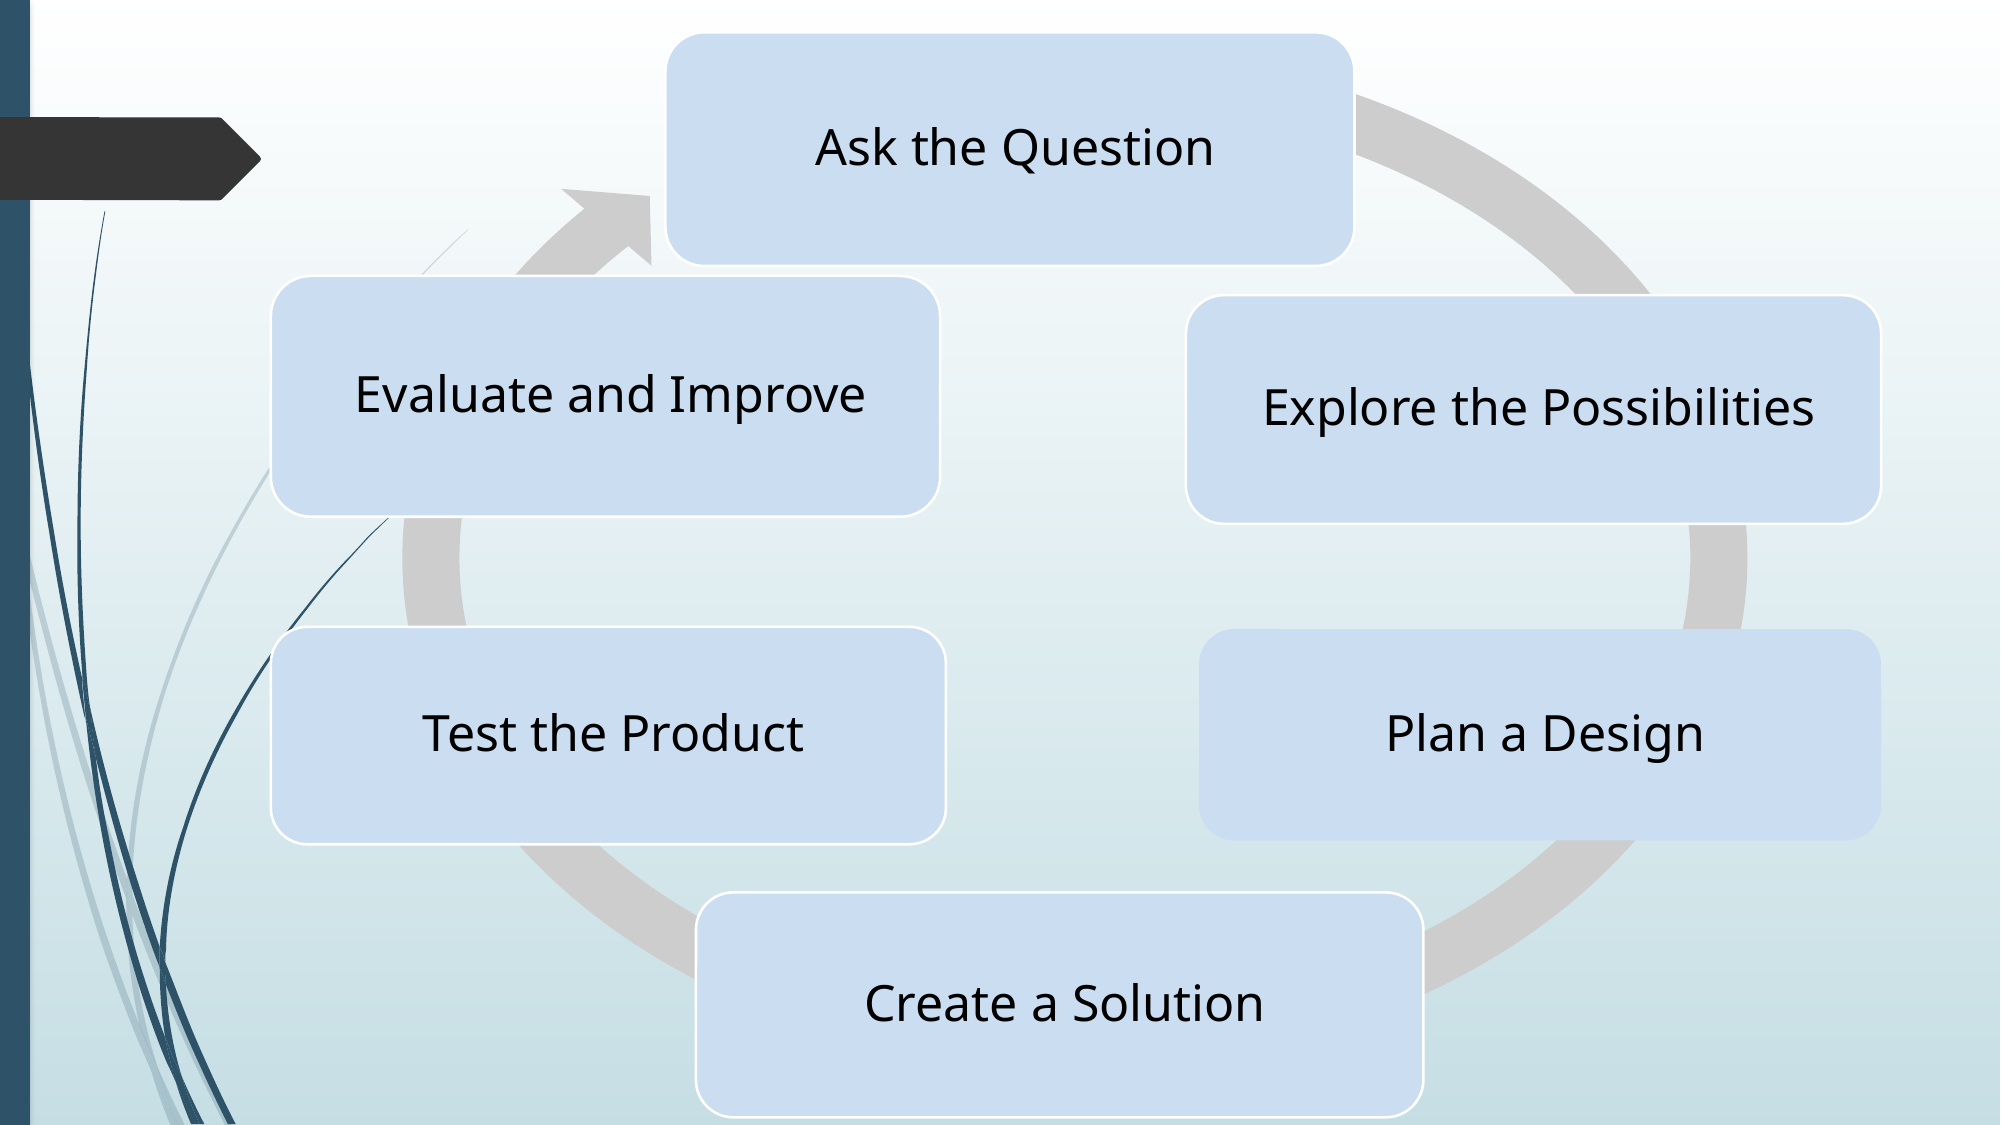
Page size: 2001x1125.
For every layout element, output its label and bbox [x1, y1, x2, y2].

list [270, 37, 1882, 1125]
